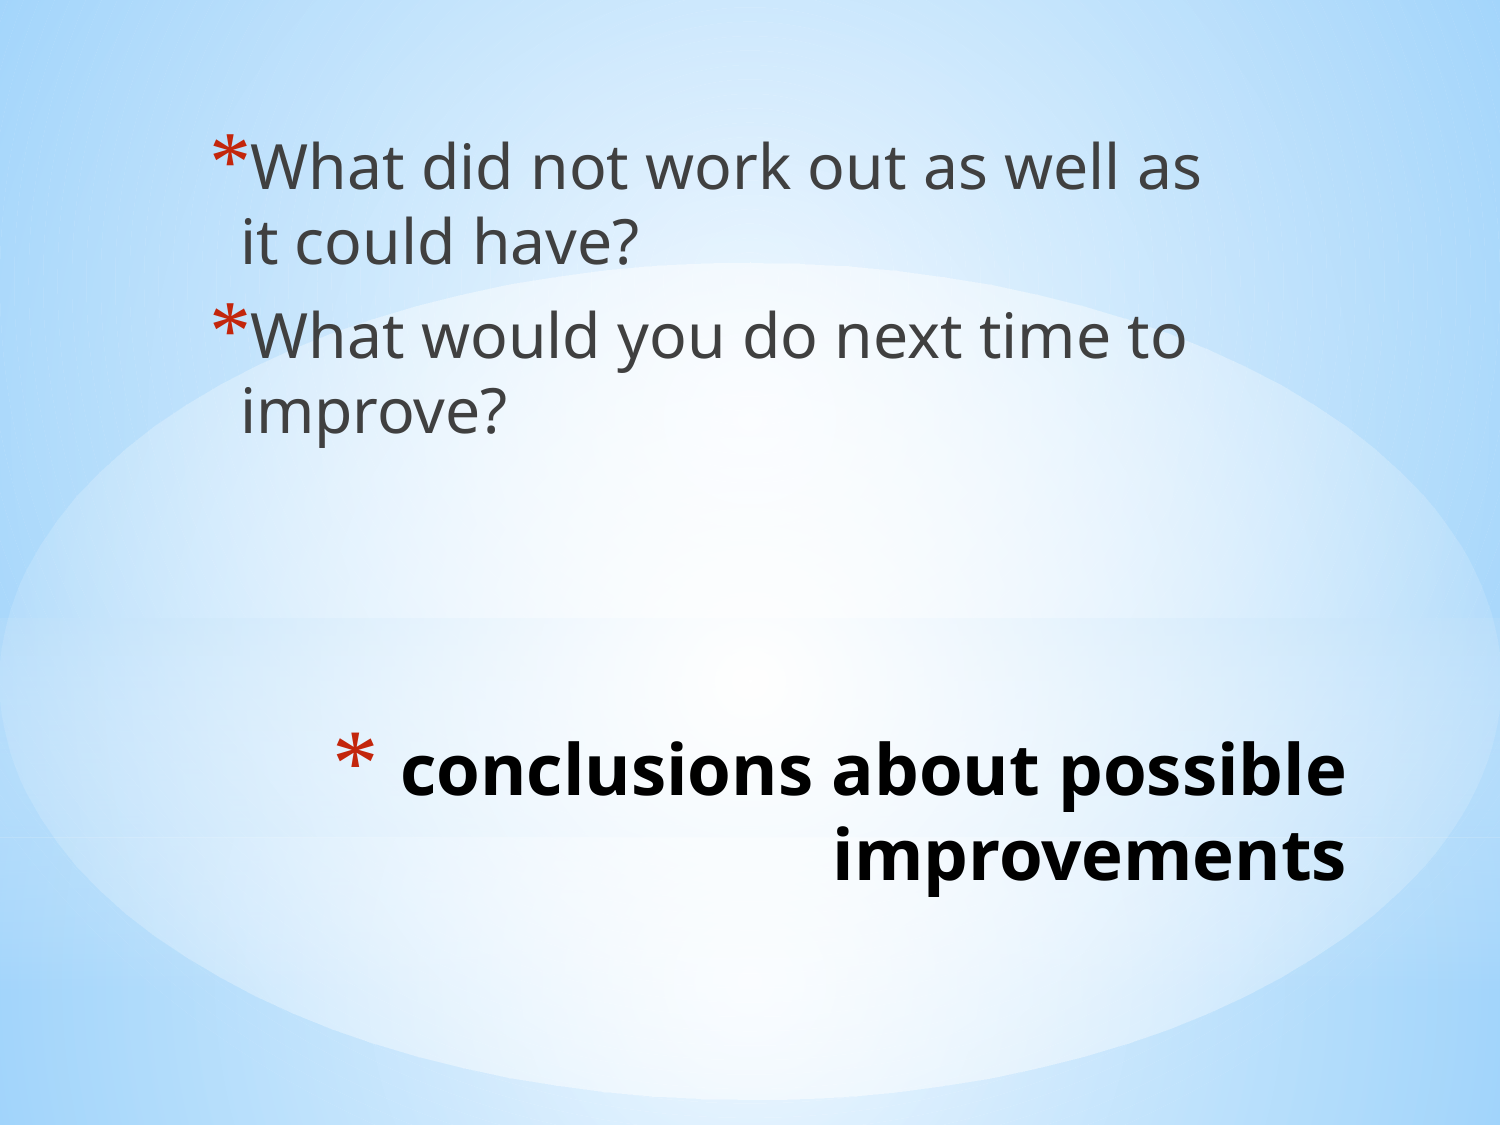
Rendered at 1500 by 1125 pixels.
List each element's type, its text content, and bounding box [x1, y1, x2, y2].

title conclusions about possible improvements [294, 717, 1363, 905]
list What did not work out as well as it could have? What would you do next time to improve? [187, 120, 1238, 690]
